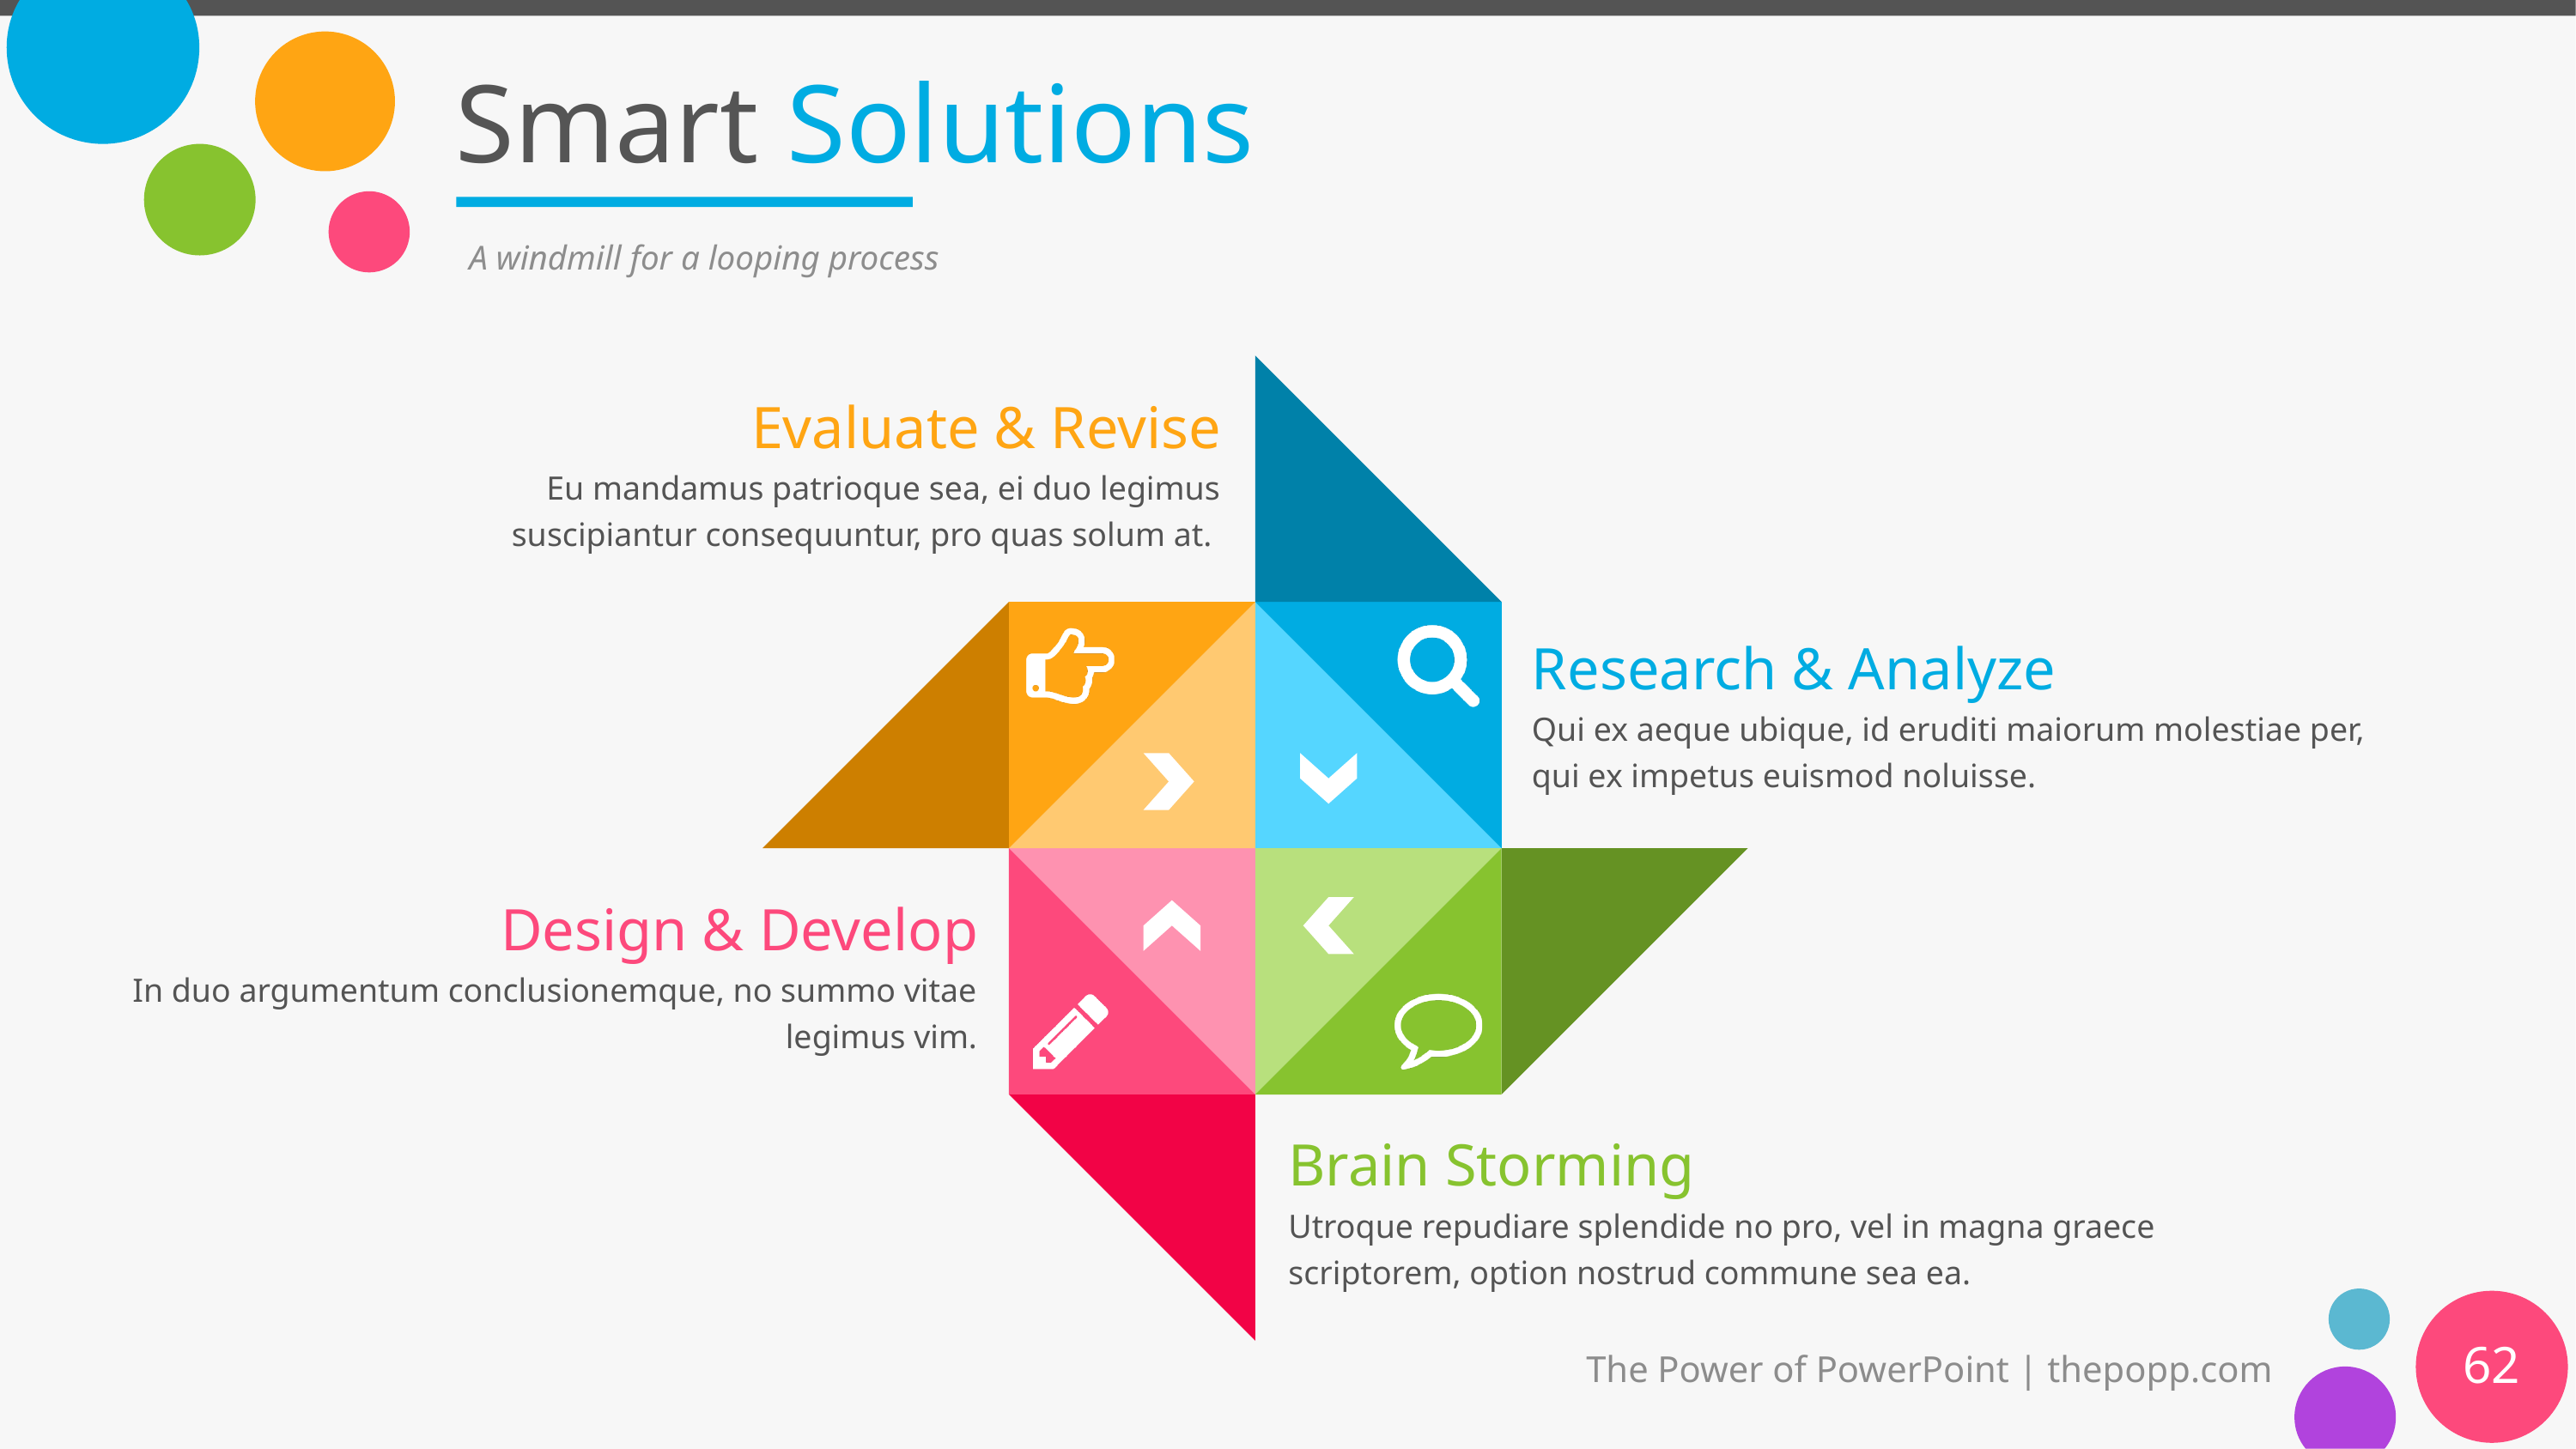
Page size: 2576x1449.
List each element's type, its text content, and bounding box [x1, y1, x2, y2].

list Research & Analyze [1509, 607, 2330, 689]
list Utroque repudiare splendide no pro, vel in magna graece scriptorem, option nostrud commune sea ea. [1265, 1186, 2190, 1321]
list A windmill for a looping process [446, 217, 2465, 288]
title Smart Solutions [433, 34, 2454, 204]
list Qui ex aeque ubique, id eruditi maiorum molestiae per, qui ex impetus euismod noluisse. [1509, 689, 2433, 824]
list In duo argumentum conclusionemque, no summo vitae legimus vim. [108, 950, 1001, 1085]
list Eu mandamus patrioque sea, ei duo legimus suscipiantur consequuntur, pro quas solum at. [351, 448, 1244, 583]
footer The Power of PowerPoint | thepopp.com [1479, 1332, 2296, 1410]
list Brain Storming [1265, 1103, 2087, 1186]
picture [1394, 987, 1483, 1076]
slide_number 62 [2415, 1328, 2568, 1406]
picture [1025, 987, 1115, 1076]
picture [1398, 626, 1479, 706]
list Design & Develop [180, 868, 1002, 970]
picture [1025, 621, 1115, 711]
list Evaluate & Revise [423, 366, 1245, 468]
